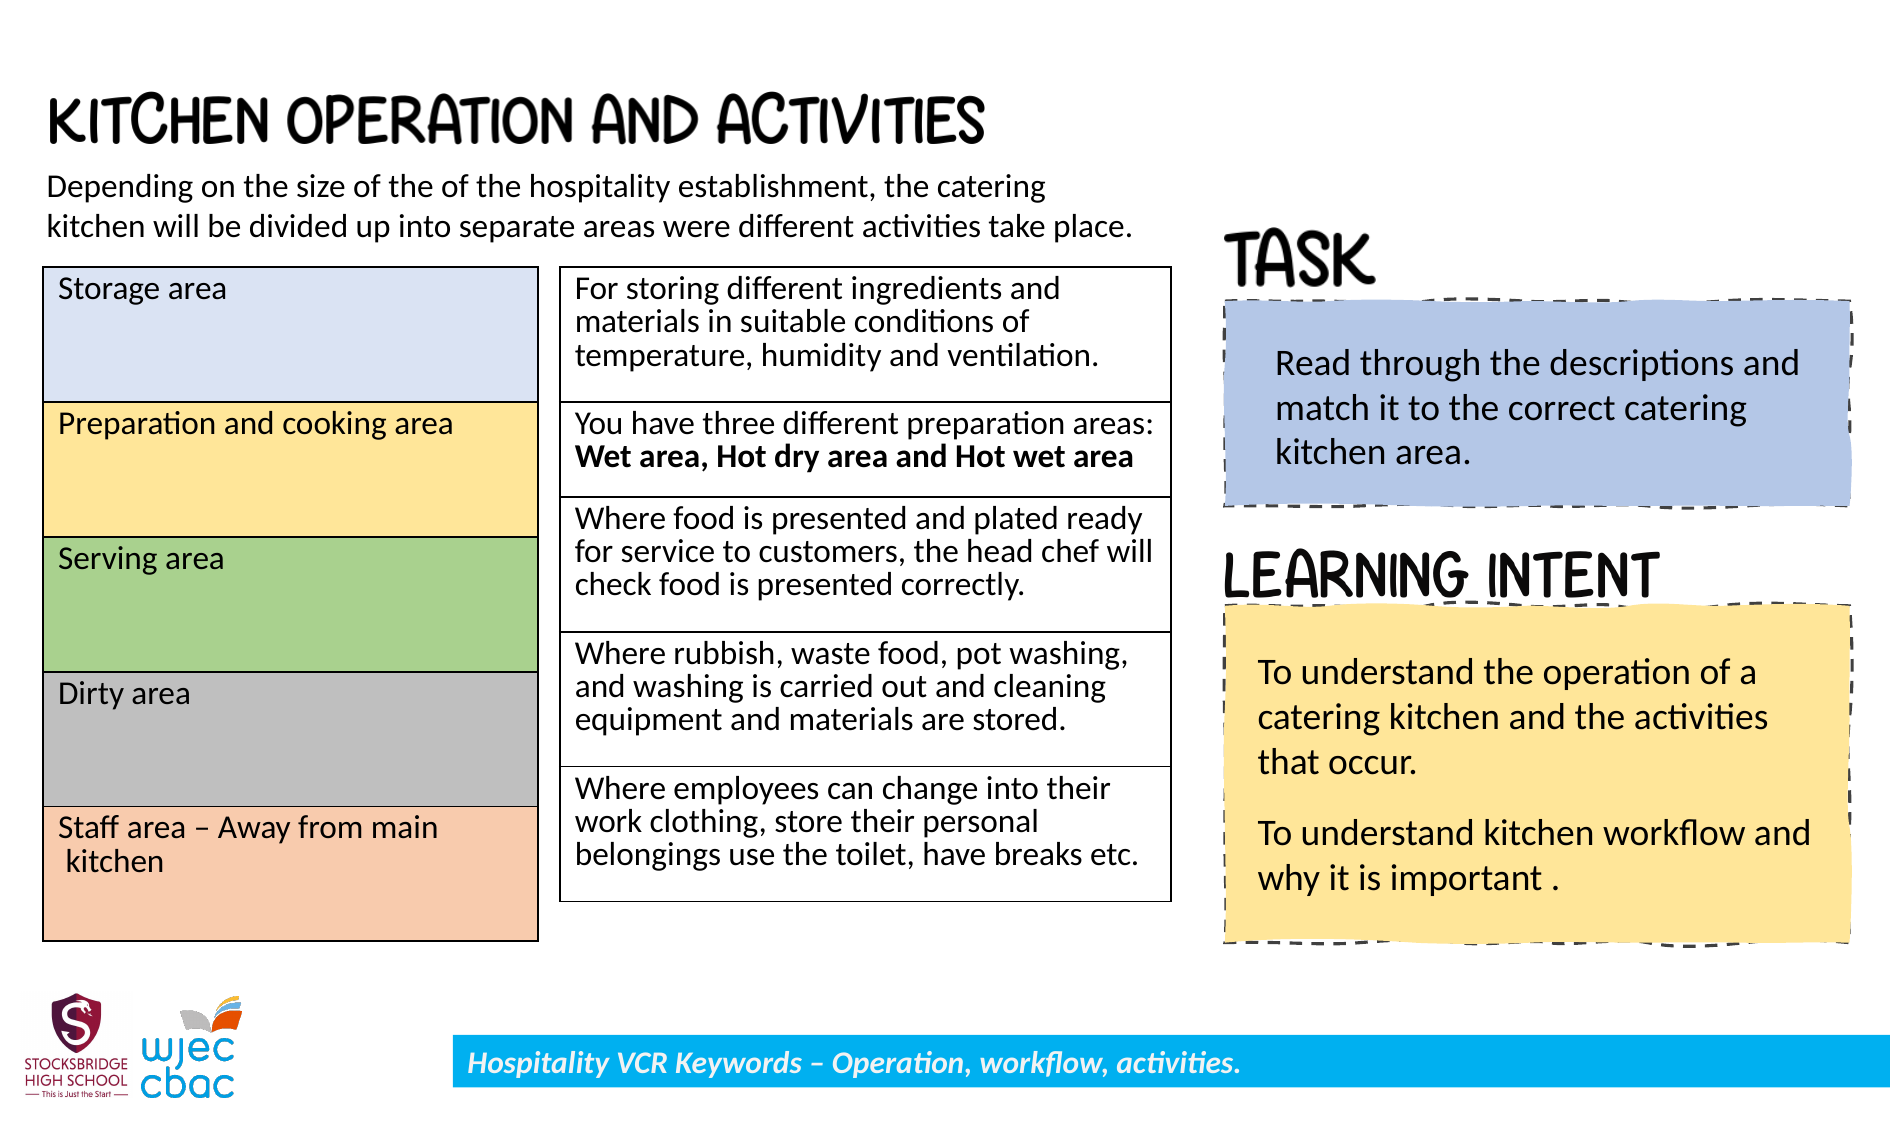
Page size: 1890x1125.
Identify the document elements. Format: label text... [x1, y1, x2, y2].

picture [20, 991, 133, 1098]
table_cell Where employees can change into their work clothing, store their personal belongings use the toilet, have breaks etc. [561, 767, 1170, 901]
picture [50, 91, 985, 145]
picture [1224, 548, 1660, 598]
text_box Depending on the size of the of the hospitality establishment, the catering kitchen will be divided up into separate areas were different activities take place. [31, 156, 1166, 252]
table_cell You have three different preparation areas: Wet area, Hot dry area and Hot wet area [561, 403, 1170, 496]
table_header Storage area [44, 268, 537, 401]
table_cell Where food is presented and plated ready for service to customers, the head chef will check food is presented correctly. [561, 498, 1170, 631]
picture [170, 1079, 181, 1094]
table_cell Where rubbish, waste food, pot washing, and washing is carried out and cleaning equipment and materials are stored. [561, 633, 1170, 766]
text_box [1223, 297, 1854, 510]
text_box Read through the descriptions and match it to the correct catering kitchen area. [1260, 330, 1850, 480]
picture [1224, 227, 1376, 288]
table_cell Dirty area [44, 673, 537, 806]
table_header For storing different ingredients and materials in suitable conditions of temperature, humidity and ventilation. [561, 268, 1170, 401]
picture [194, 1079, 205, 1094]
picture [141, 996, 242, 1098]
text_box To understand the operation of a catering kitchen and the activities that occur. To understand kitchen workflow and why it is important . [1242, 639, 1832, 906]
table_cell Preparation and cooking area [44, 403, 537, 536]
table_cell Staff area – Away from main kitchen [44, 807, 537, 940]
text_box [1484, 601, 1494, 605]
table_cell Serving area [44, 538, 537, 671]
text_box [1223, 602, 1854, 947]
text_box Hospitality VCR Keywords – Operation, workflow, activities. [452, 1034, 1890, 1088]
